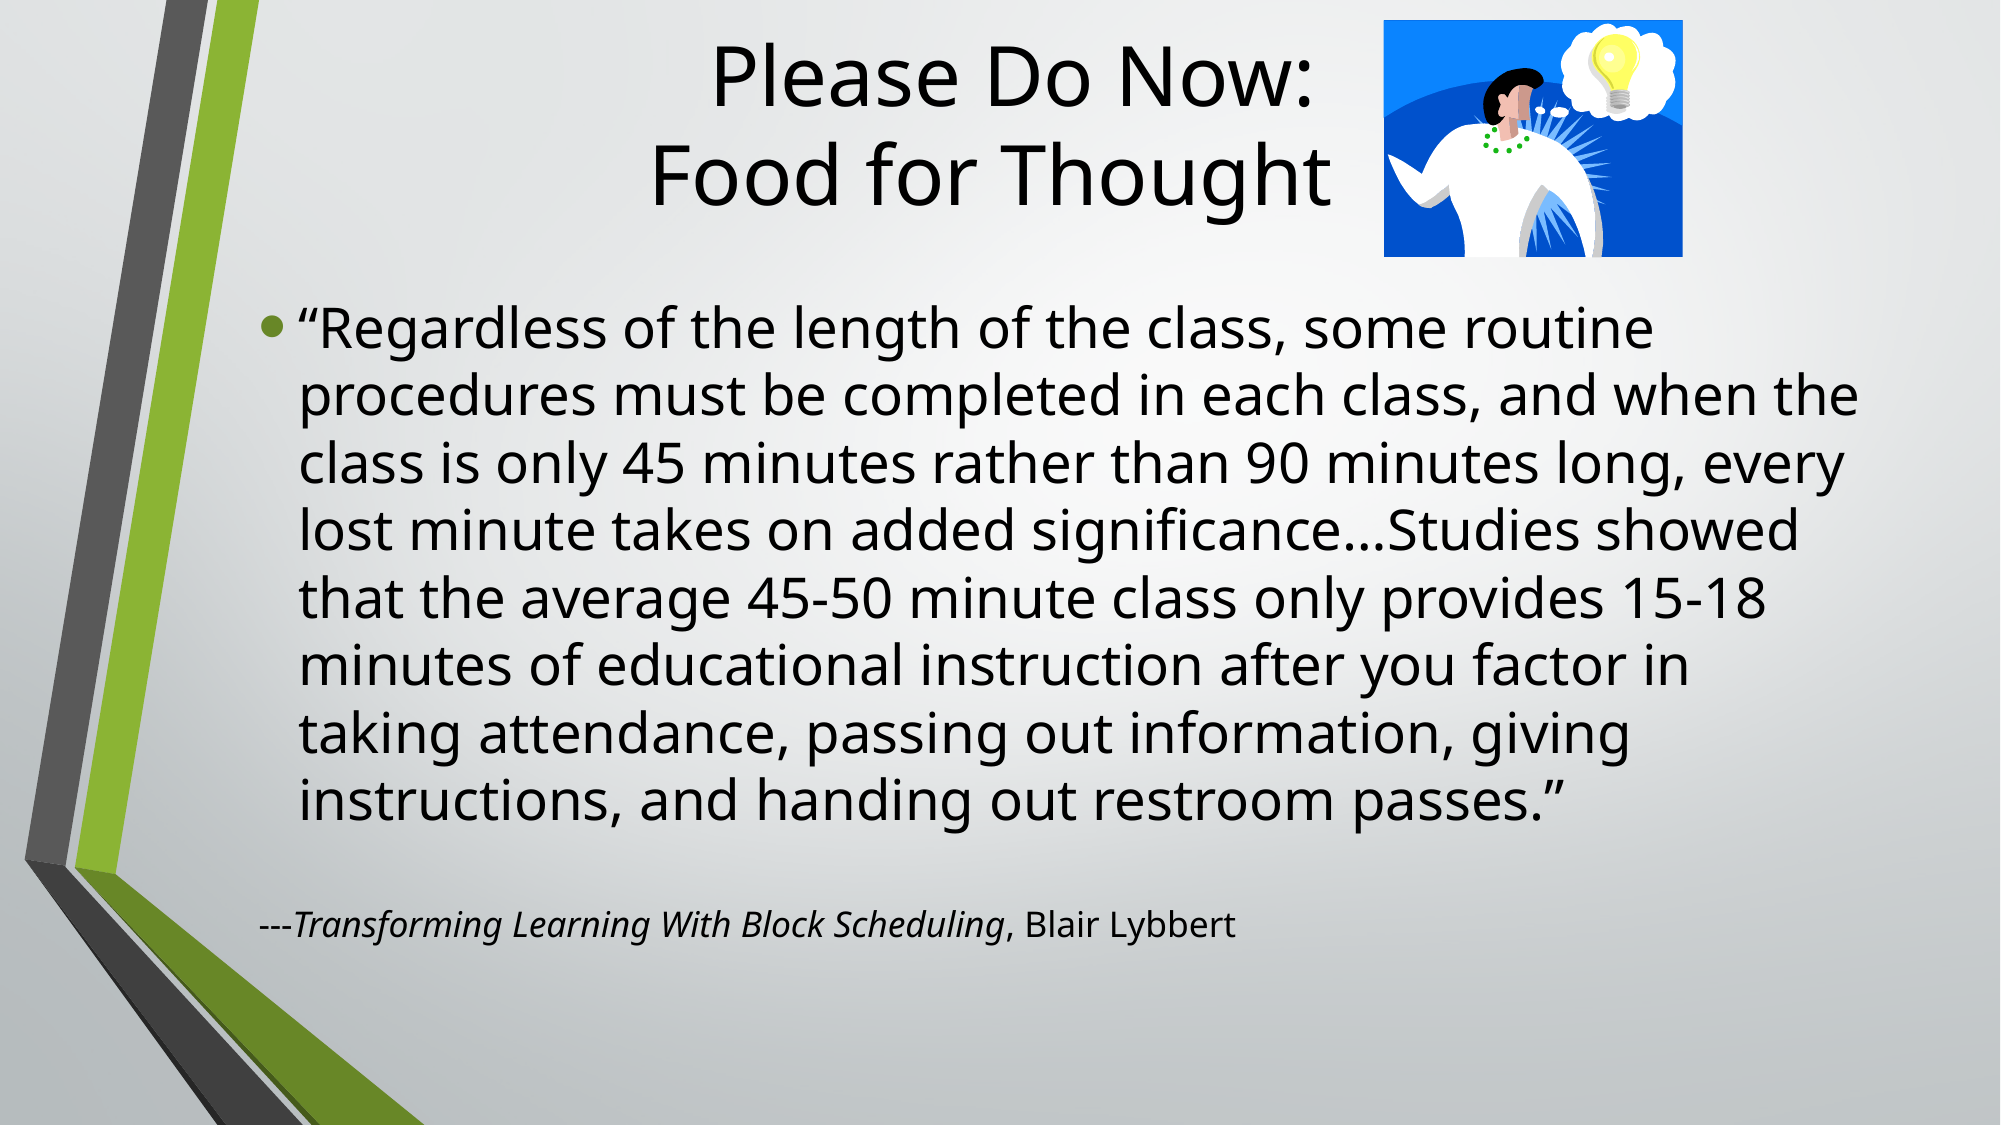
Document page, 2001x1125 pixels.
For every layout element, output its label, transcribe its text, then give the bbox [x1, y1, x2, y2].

title Please Do Now: Food for Thought [243, 0, 1782, 246]
list “Regardless of the length of the class, some routine procedures must be completed in each class, and when the class is only 45 minutes rather than 90 minutes long, every lost minute takes on added significance…Studies showed that the average 45-50 minute class only provides 15-18 minutes of educational instruction after you factor in taking attendance, passing out information, giving instructions, and handing out restroom passes.” ---Transforming Learning With Block Scheduling, Blair Lybbert [243, 277, 1887, 959]
picture [1383, 20, 1683, 258]
